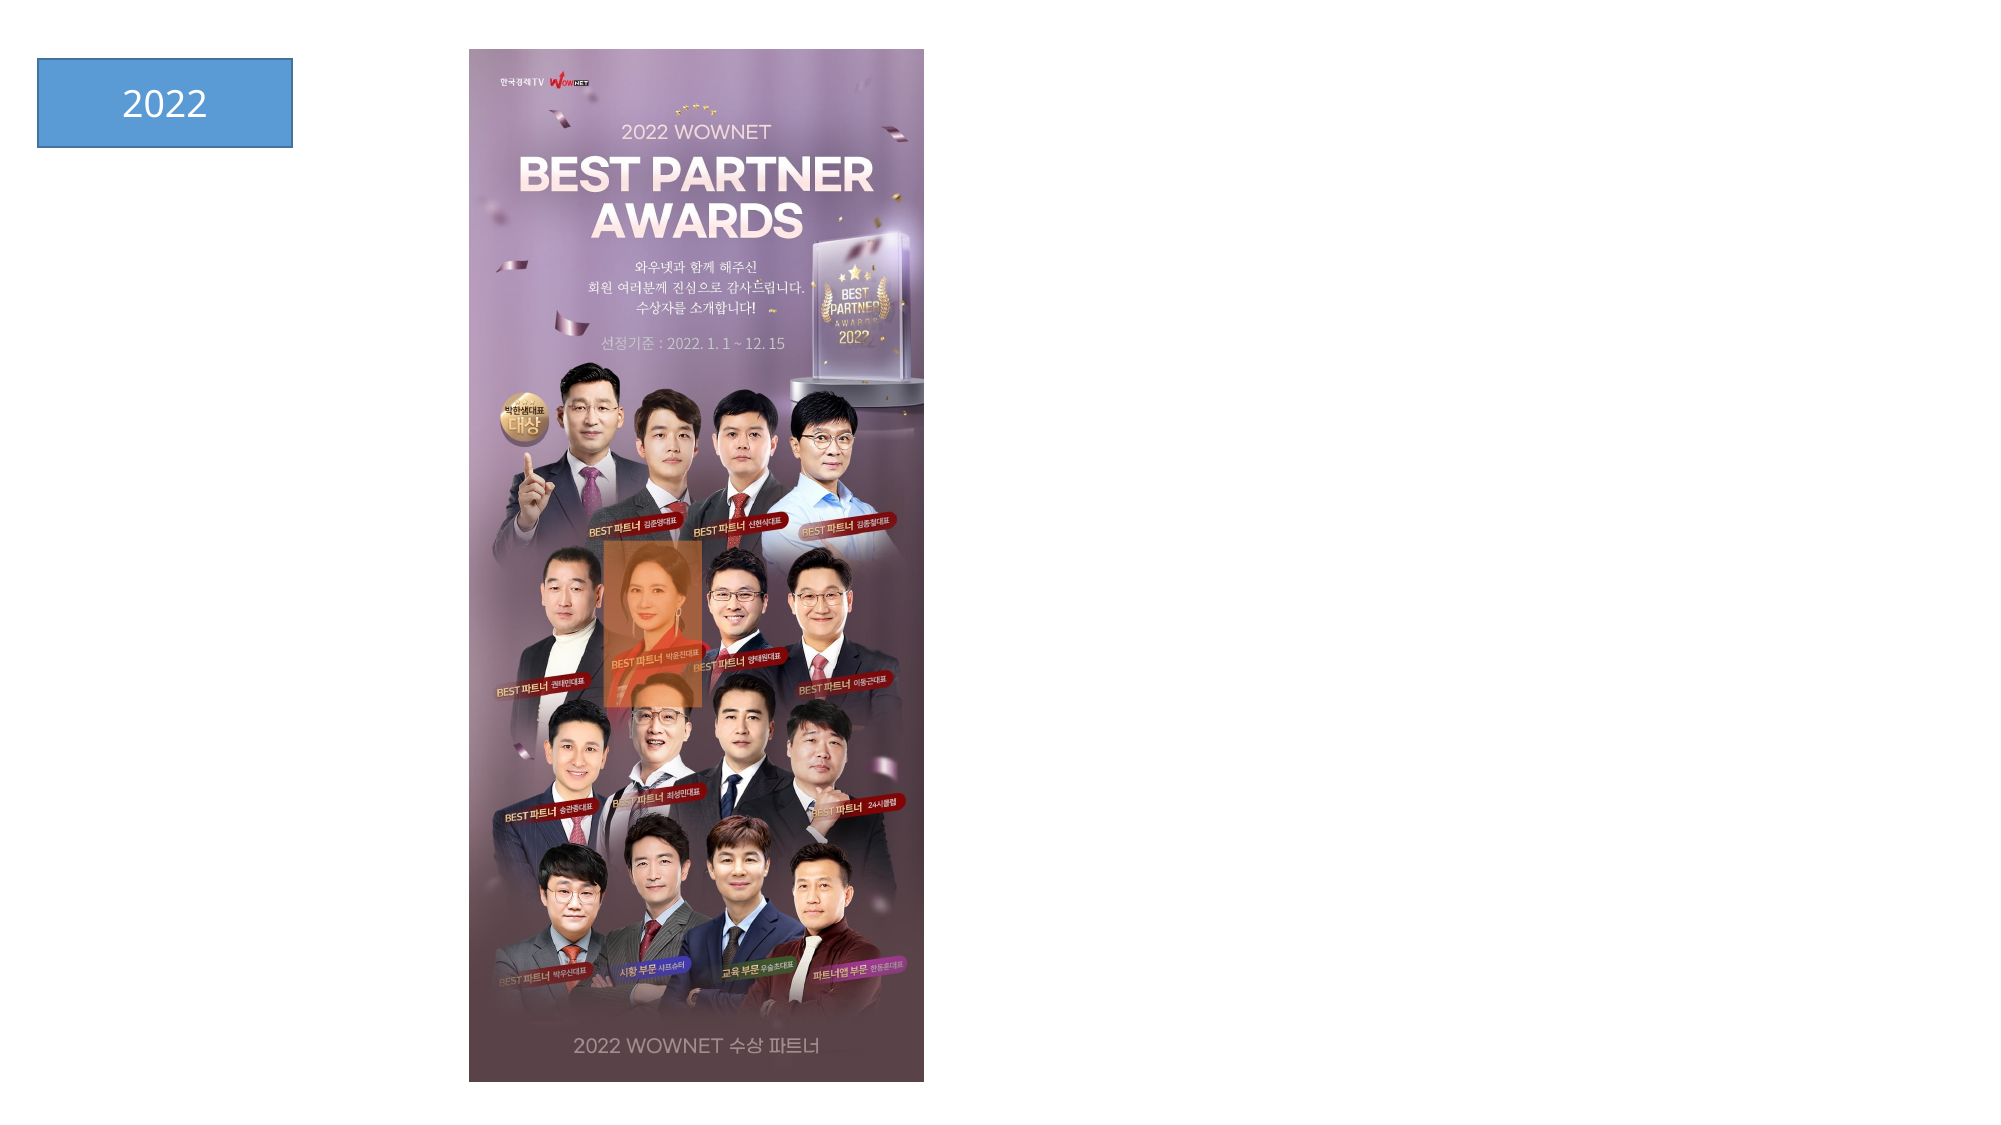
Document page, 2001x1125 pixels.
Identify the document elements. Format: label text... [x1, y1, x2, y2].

picture [469, 49, 924, 1082]
text_box 2022 [37, 58, 293, 148]
